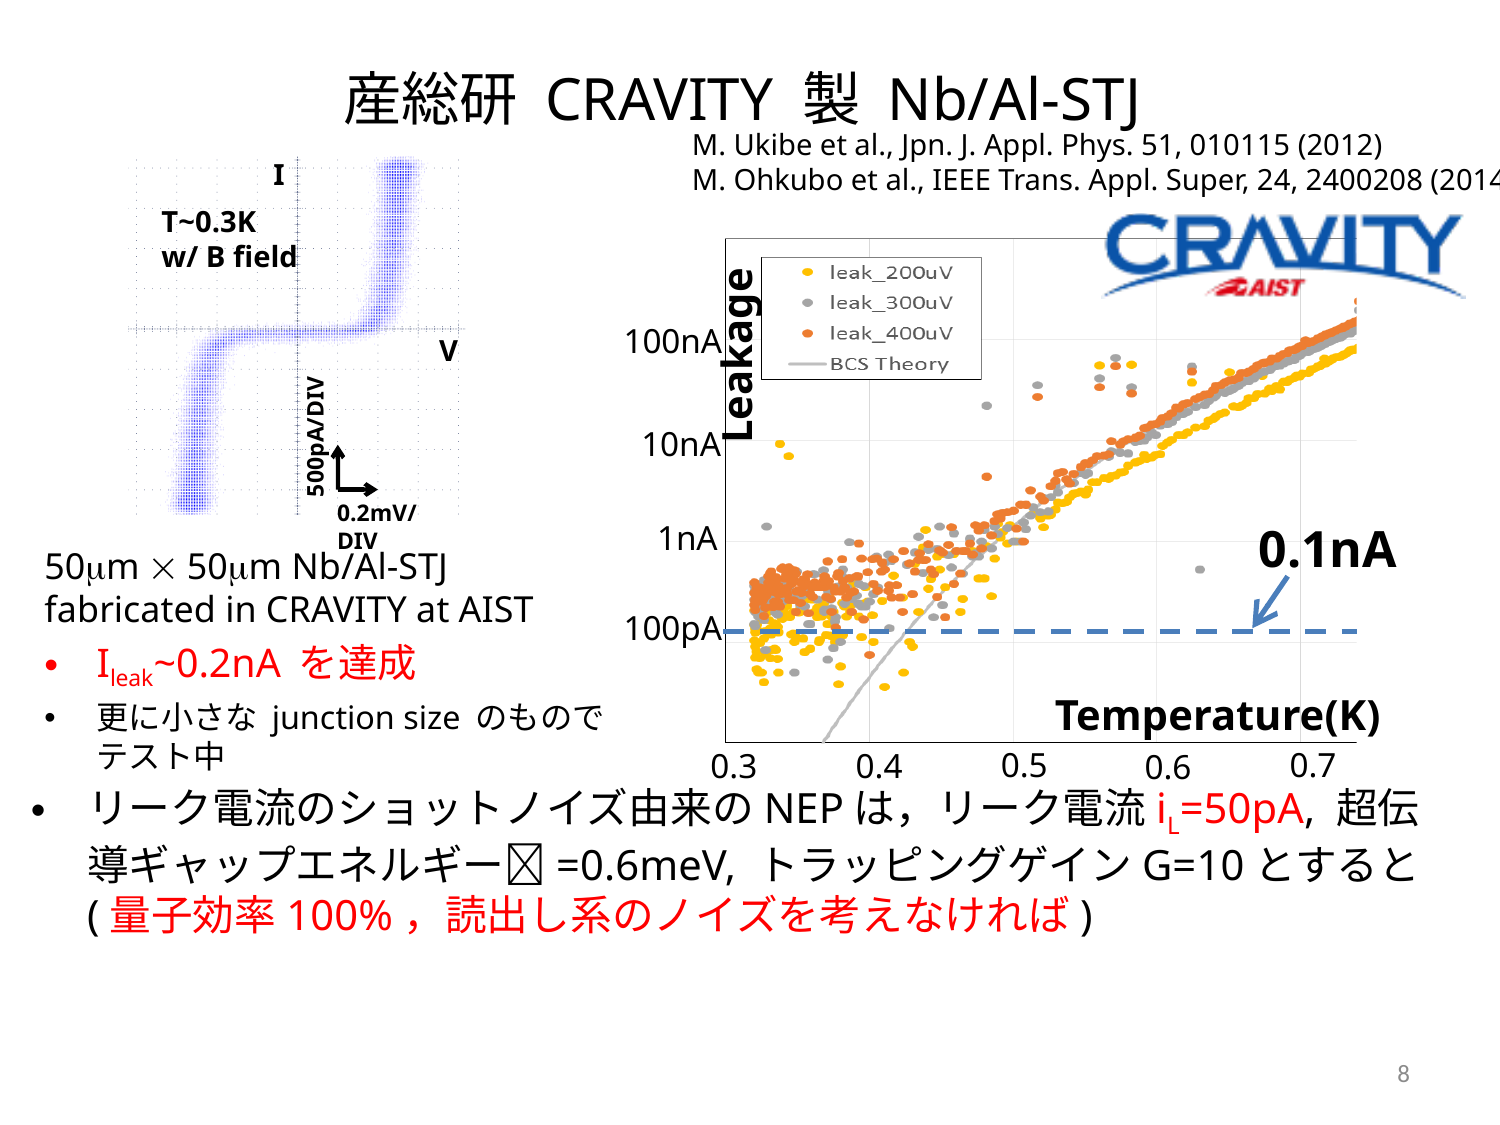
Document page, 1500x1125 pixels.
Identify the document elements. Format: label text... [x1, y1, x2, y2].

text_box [1251, 575, 1288, 629]
text_box M. Ukibe et al., Jpn. J. Appl. Phys. 51, 010115 (2012) M. Ohkubo et al., IEEE Trans. Appl. Super, 24, 2400208 (2014) [677, 119, 1500, 204]
slide_number 8 [1074, 1042, 1425, 1103]
picture [1100, 213, 1466, 299]
title 産総研 CRAVITY 製 Nb/Al-STJ [75, 45, 1425, 149]
text_box 50m  50m Nb/Al-STJ fabricated in CRAVITY at AIST Ileak~0.2nA を達成 更に小さな junction size のものでテスト中 [29, 536, 587, 783]
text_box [128, 148, 476, 535]
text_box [592, 234, 1426, 810]
